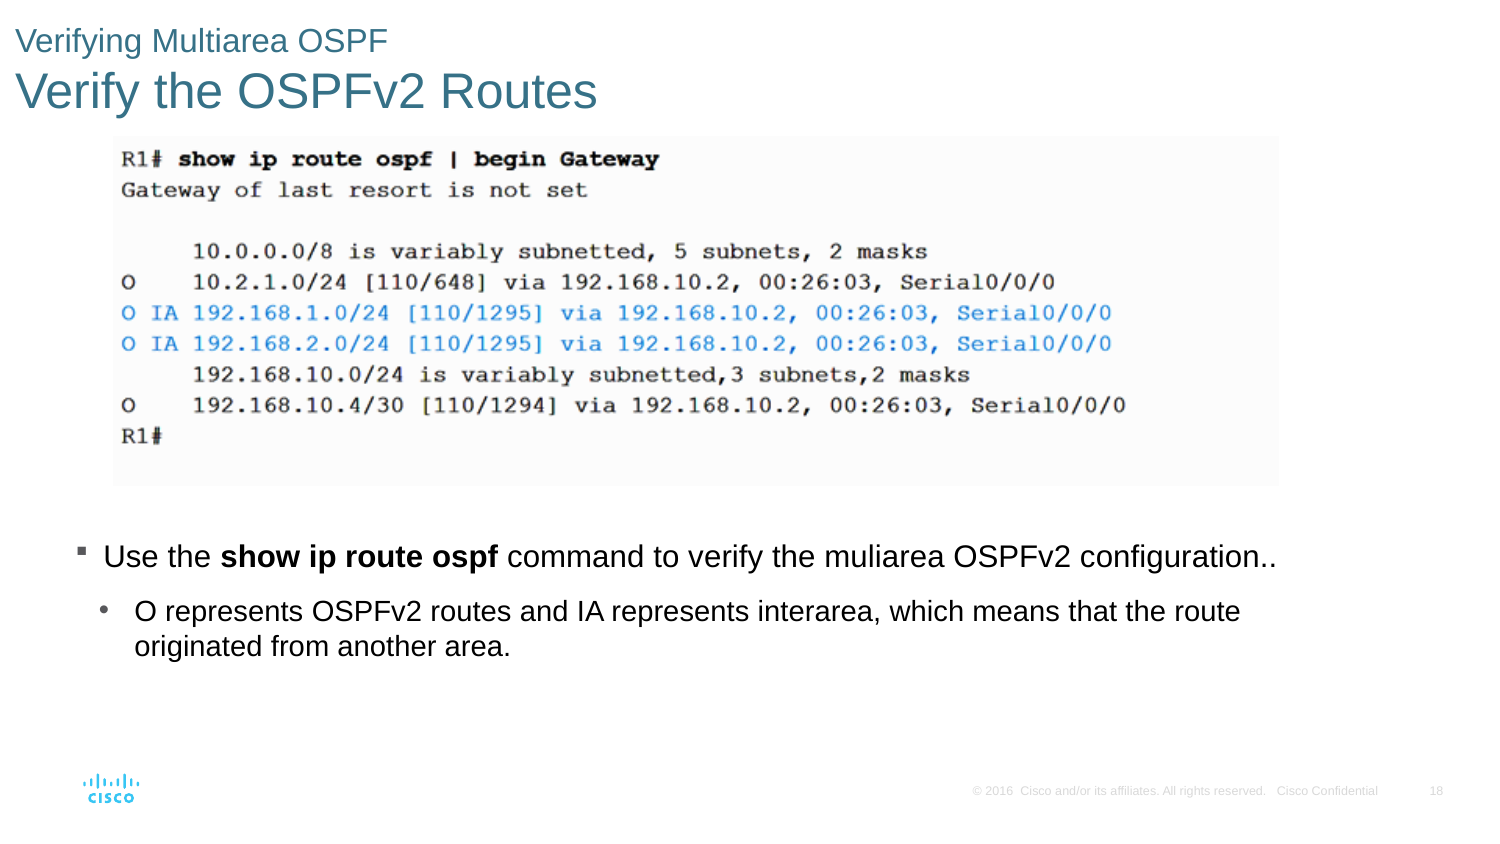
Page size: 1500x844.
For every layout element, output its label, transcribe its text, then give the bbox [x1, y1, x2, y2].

title Verifying Multiarea OSPF Verify the OSPFv2 Routes [0, 6, 1500, 131]
list Use the show ip route ospf command to verify the muliarea OSPFv2 configuration.. O represents OSPFv2 routes and IA represents interarea, which means that the route originated from another area. [60, 528, 1362, 706]
picture [112, 136, 1279, 486]
